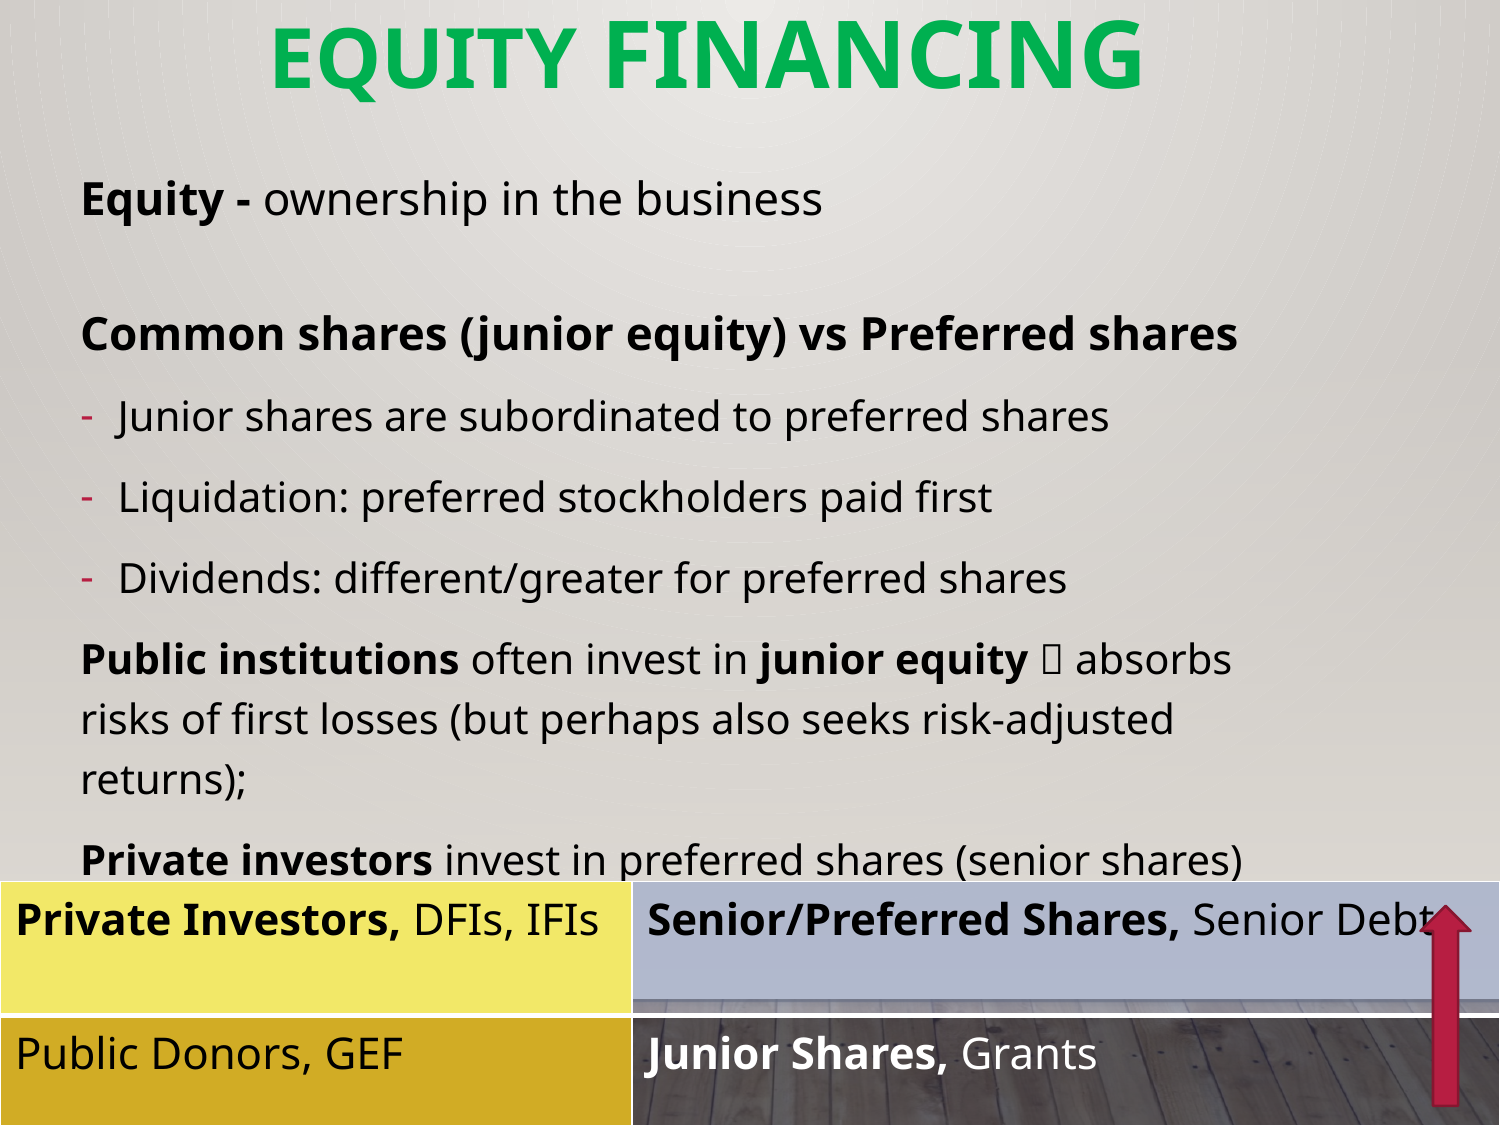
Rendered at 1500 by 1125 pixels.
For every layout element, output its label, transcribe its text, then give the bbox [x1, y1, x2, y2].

title Equity Financing [253, 0, 1332, 173]
table_header Senior/Preferred Shares, Senior Debt [633, 882, 1499, 1013]
table_cell Junior Shares, Grants [633, 1018, 1499, 1125]
table_header Private Investors, DFIs, IFIs [1, 882, 631, 1013]
list Equity - ownership in the business Common shares (junior equity) vs Preferred shares Junior shares are subordinated to preferred shares Liquidation: preferred stockholders paid first Dividends: different/greater for preferred shares Public institutions often invest in junior equity  absorbs risks of first losses (but perhaps also seeks risk-adjusted returns); Private investors invest in preferred shares (senior shares) [64, 151, 1317, 634]
table_cell Public Donors, GEF [1, 1018, 631, 1125]
text_box [1419, 904, 1472, 1108]
